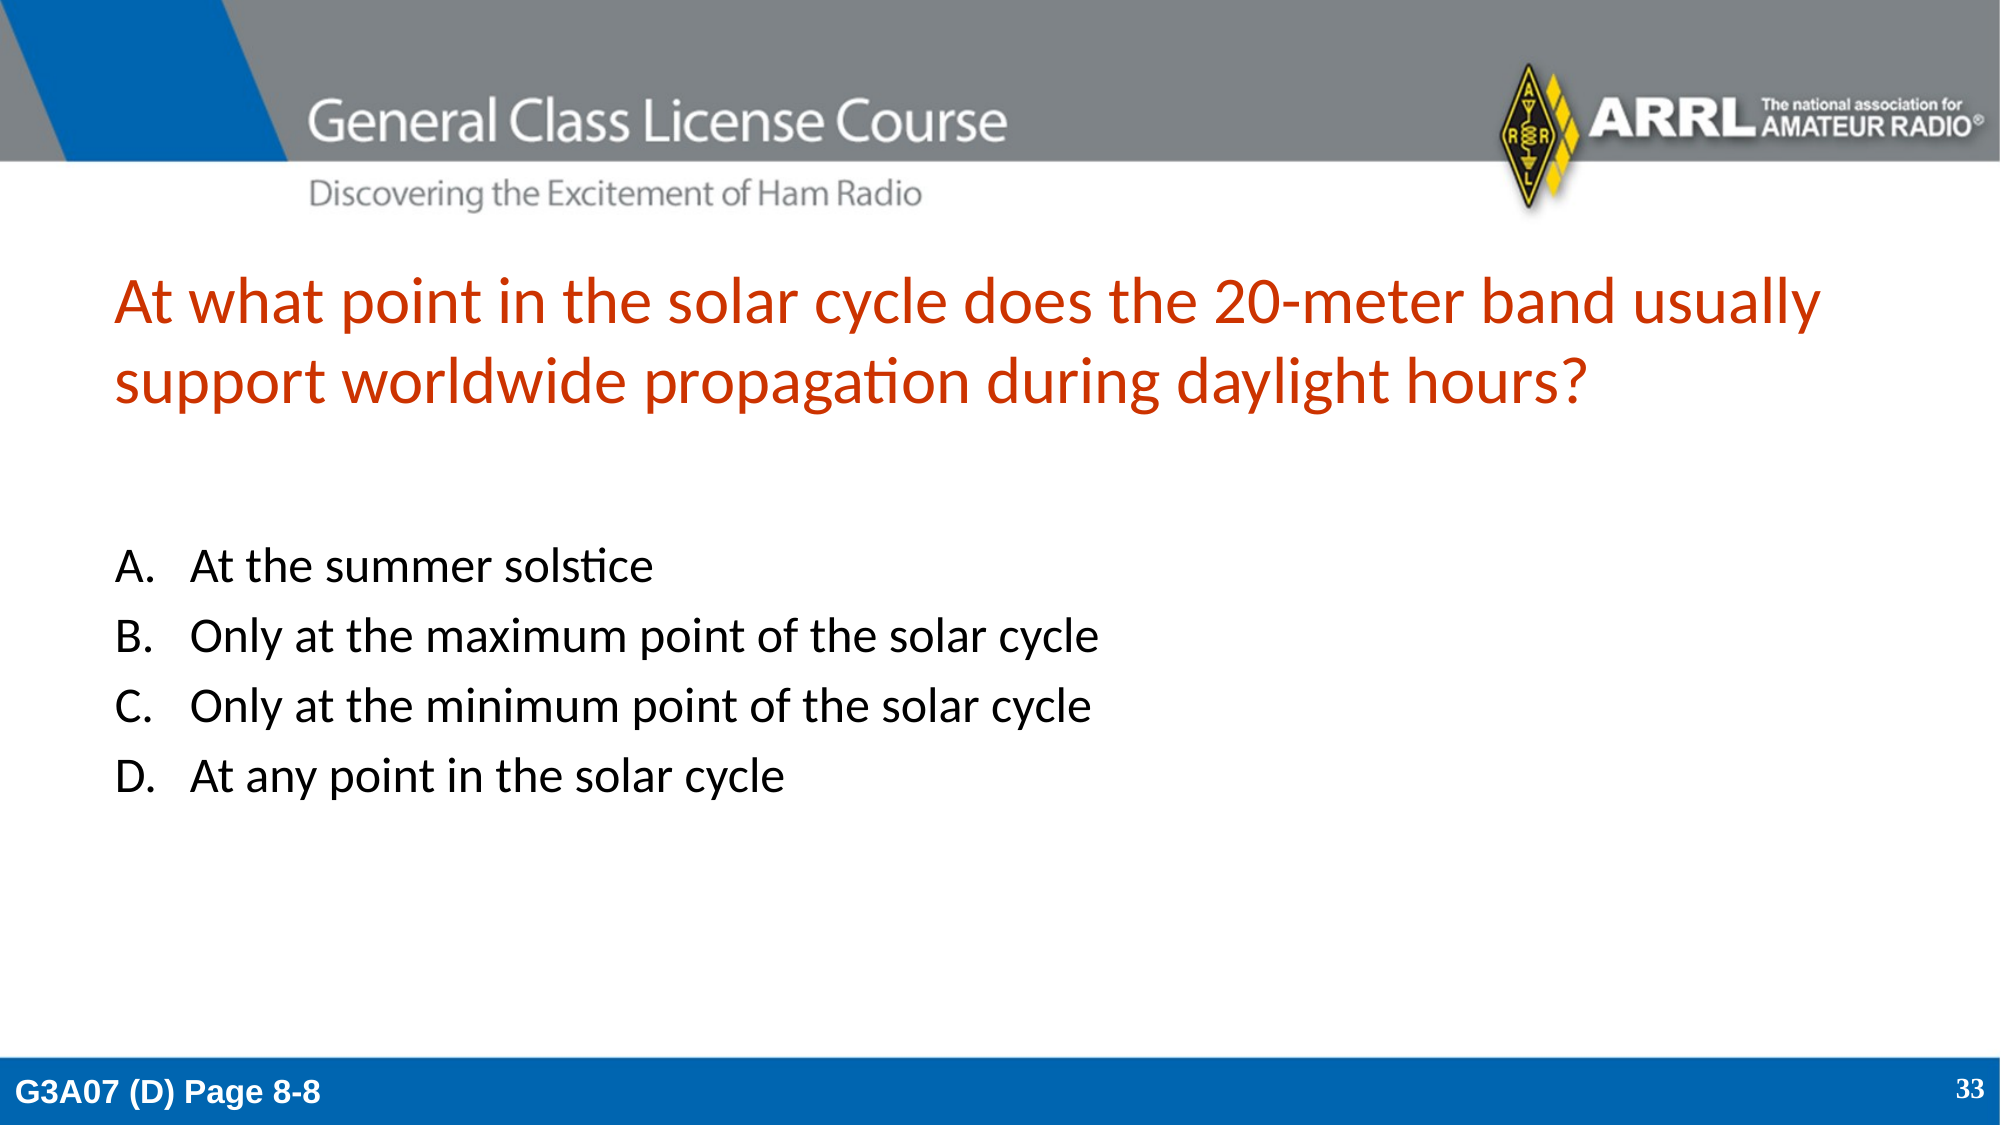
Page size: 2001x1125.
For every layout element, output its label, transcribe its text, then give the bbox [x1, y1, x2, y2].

text_box G3A07 (D) Page 8-8 [0, 1062, 1313, 1118]
title At what point in the solar cycle does the 20-meter band usually support worldwide propagation during daylight hours? [99, 249, 1900, 468]
text_box 33 [1875, 1062, 2000, 1113]
picture [0, 0, 2001, 1125]
list At the summer solstice Only at the maximum point of the solar cycle Only at the minimum point of the solar cycle At any point in the solar cycle [99, 525, 1900, 1005]
